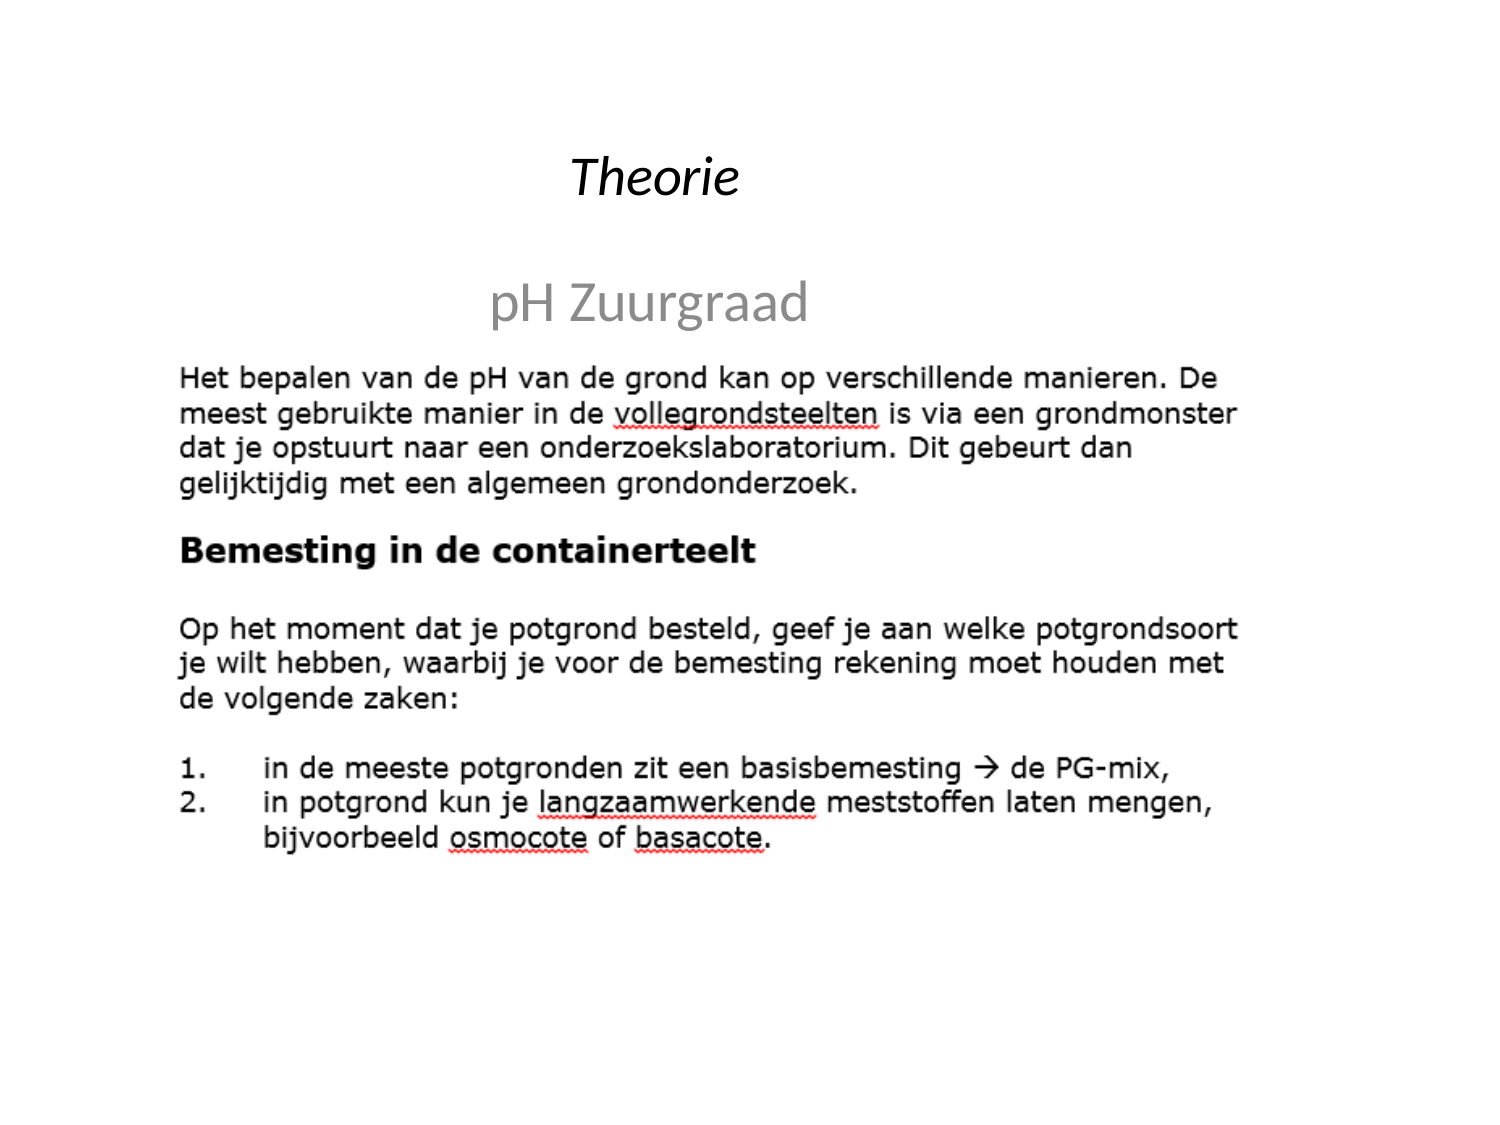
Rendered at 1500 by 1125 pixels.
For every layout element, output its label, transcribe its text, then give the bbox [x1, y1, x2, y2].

subtitle pH Zuurgraad [64, 255, 1235, 882]
picture [170, 356, 1256, 862]
title Theorie [112, 101, 1199, 244]
